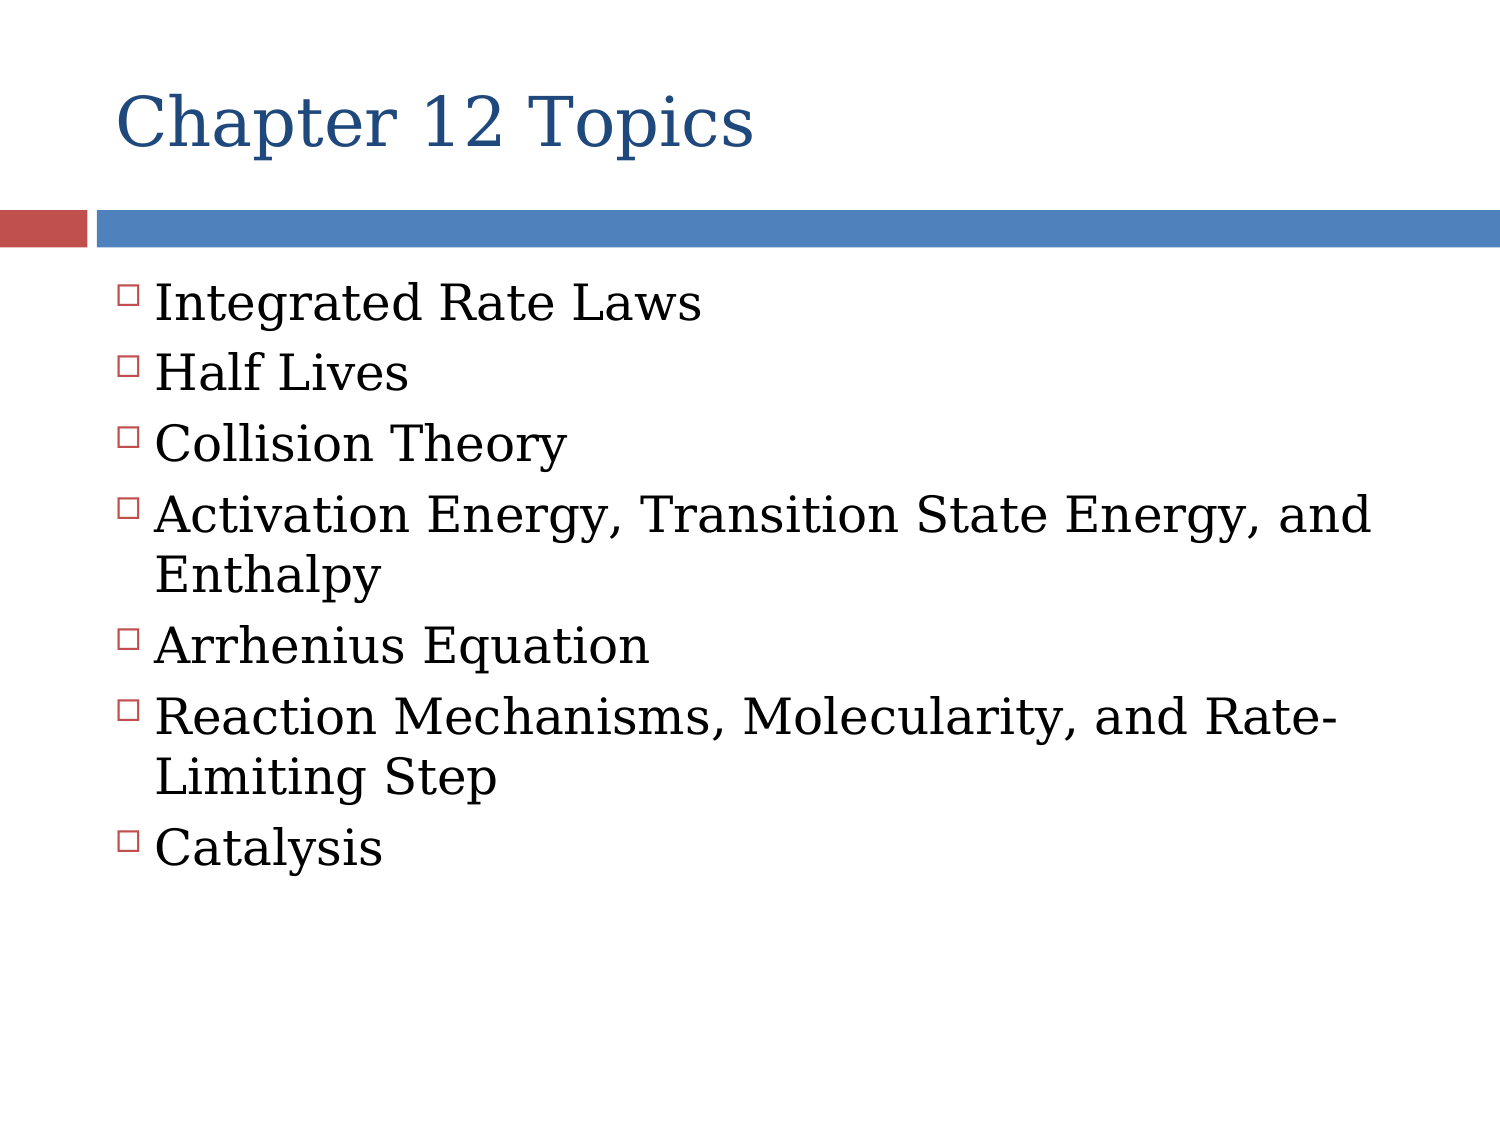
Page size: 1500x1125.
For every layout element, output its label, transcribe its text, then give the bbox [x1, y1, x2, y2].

title Chapter 12 Topics [100, 37, 1438, 200]
list Integrated Rate Laws Half Lives Collision Theory Activation Energy, Transition State Energy, and Enthalpy Arrhenius Equation Reaction Mechanisms, Molecularity, and Rate-Limiting Step Catalysis [100, 262, 1438, 1000]
